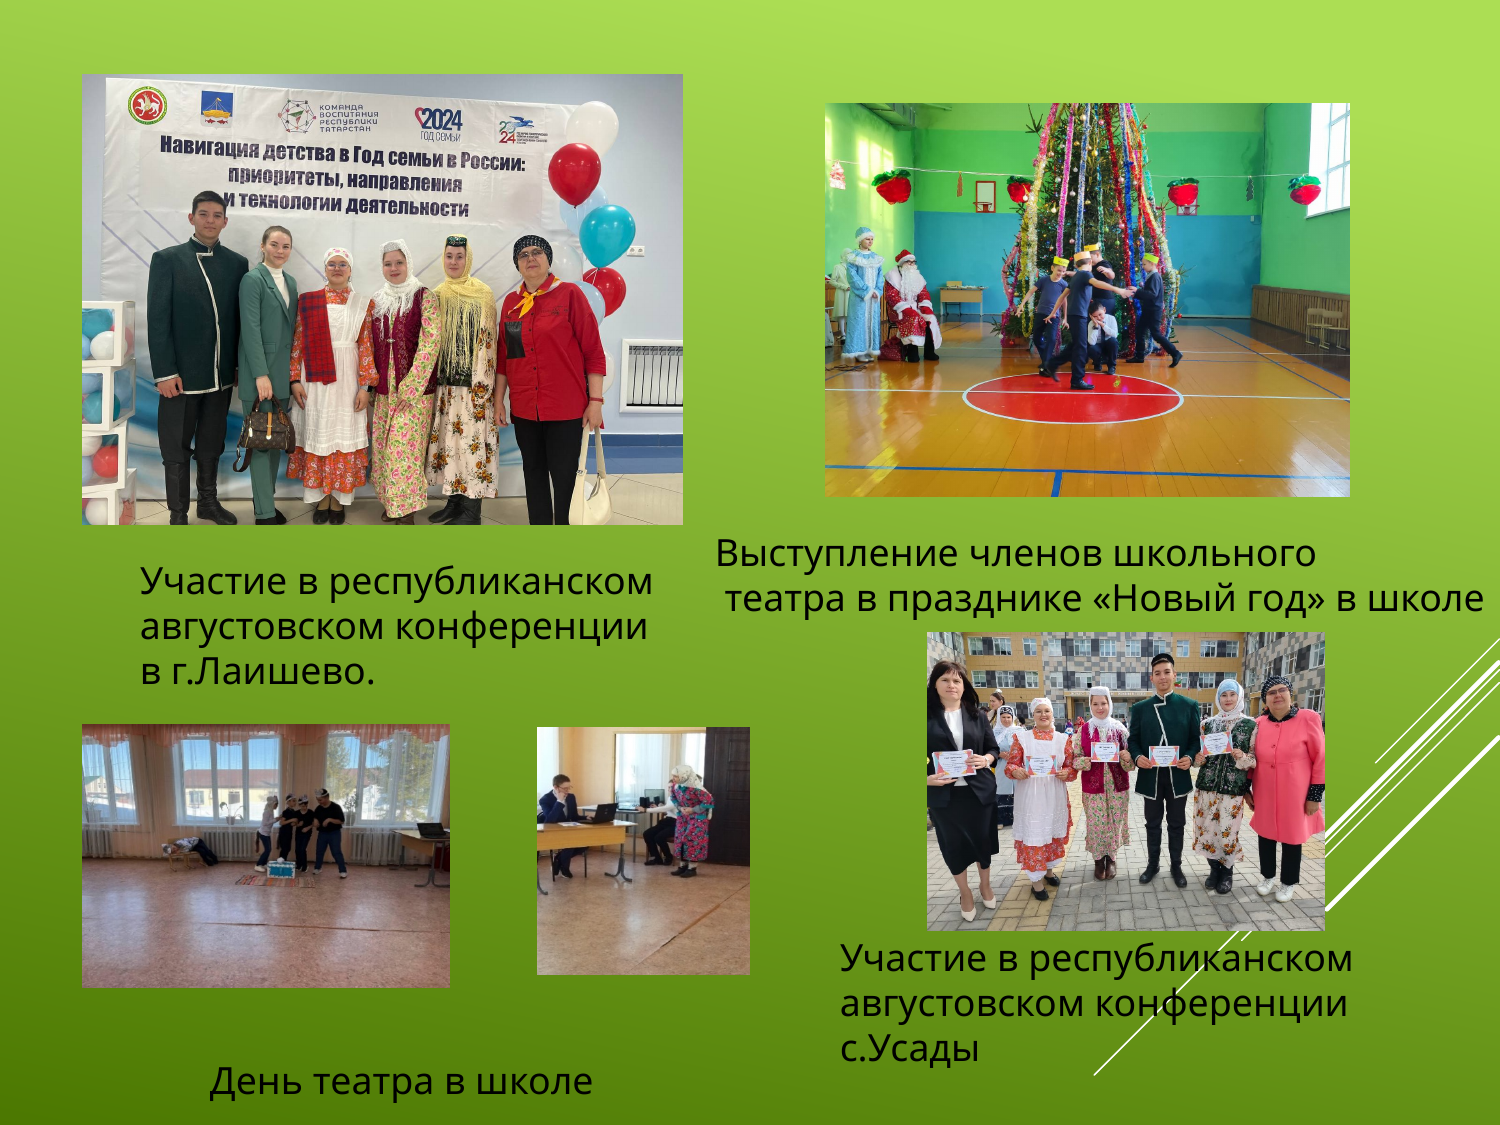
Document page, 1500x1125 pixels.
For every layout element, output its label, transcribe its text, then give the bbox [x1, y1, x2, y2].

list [82, 74, 683, 526]
picture [81, 723, 451, 988]
text_box Участие в республиканском августовском конференции с.Усады [825, 746, 1375, 1076]
picture [537, 727, 751, 976]
picture [926, 632, 1326, 932]
text_box Выступление членов школьного театра в празднике «Новый год» в школе [699, 521, 1500, 627]
picture [824, 102, 1351, 498]
text_box Участие в республиканском августовском конференции в г.Лаишево. [124, 549, 1378, 700]
text_box День театра в школе [195, 1049, 610, 1110]
